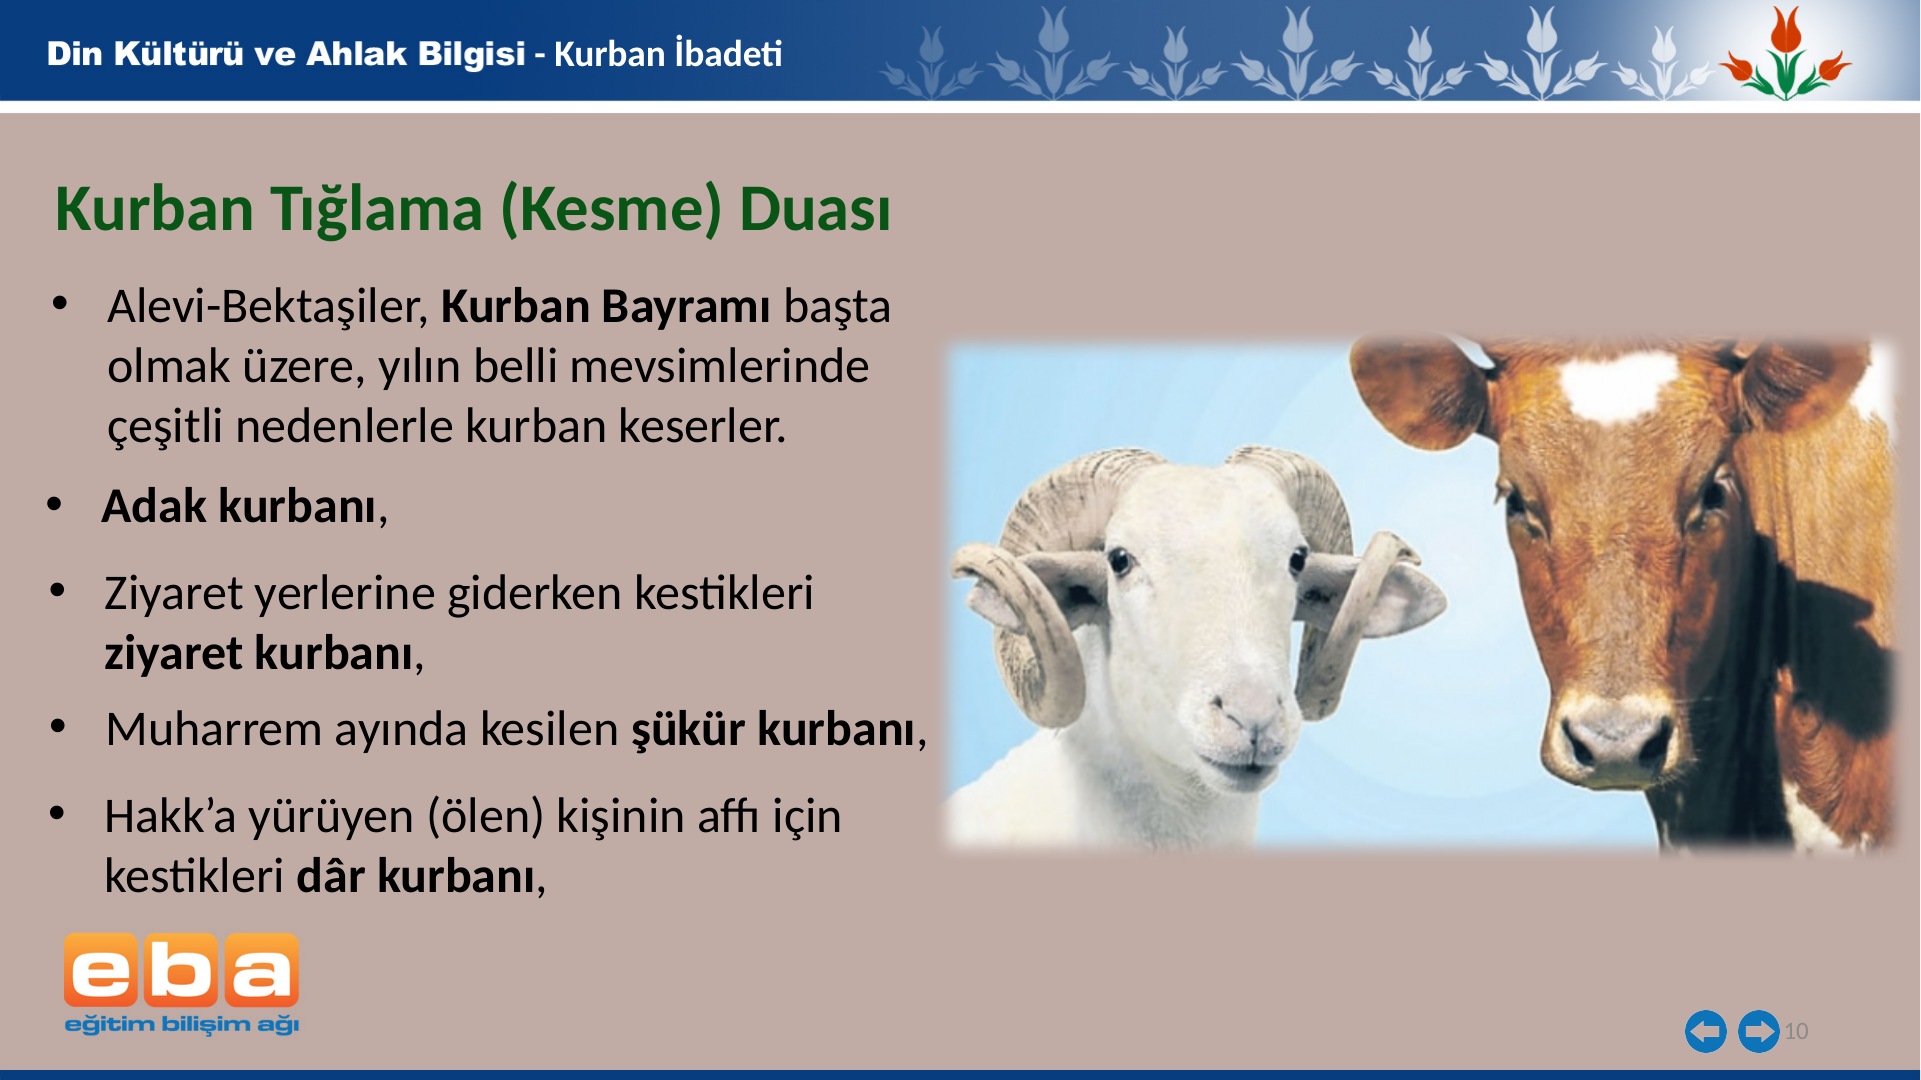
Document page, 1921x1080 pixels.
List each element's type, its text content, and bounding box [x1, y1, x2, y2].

text_box Kurban Tığlama (Kesme) Duası [40, 156, 909, 252]
slide_number 10 [1376, 1000, 1824, 1059]
picture [0, 0, 1921, 1080]
text_box Adak kurbanı, [30, 465, 416, 541]
text_box Hakk’a yürüyen (ölen) kişinin affı için kestikleri dâr kurbanı, [33, 774, 870, 910]
text_box Muharrem ayında kesilen şükür kurbanı, [34, 688, 926, 763]
text_box Ziyaret yerlerine giderken kestikleri ziyaret kurbanı, [33, 551, 842, 687]
text_box Alevi-Bektaşiler, Kurban Bayramı başta olmak üzere, yılın belli mevsimlerinde çeşitli nedenlerle kurban keserler. [36, 264, 920, 460]
text_box - Kurban İbadeti [519, 21, 799, 81]
